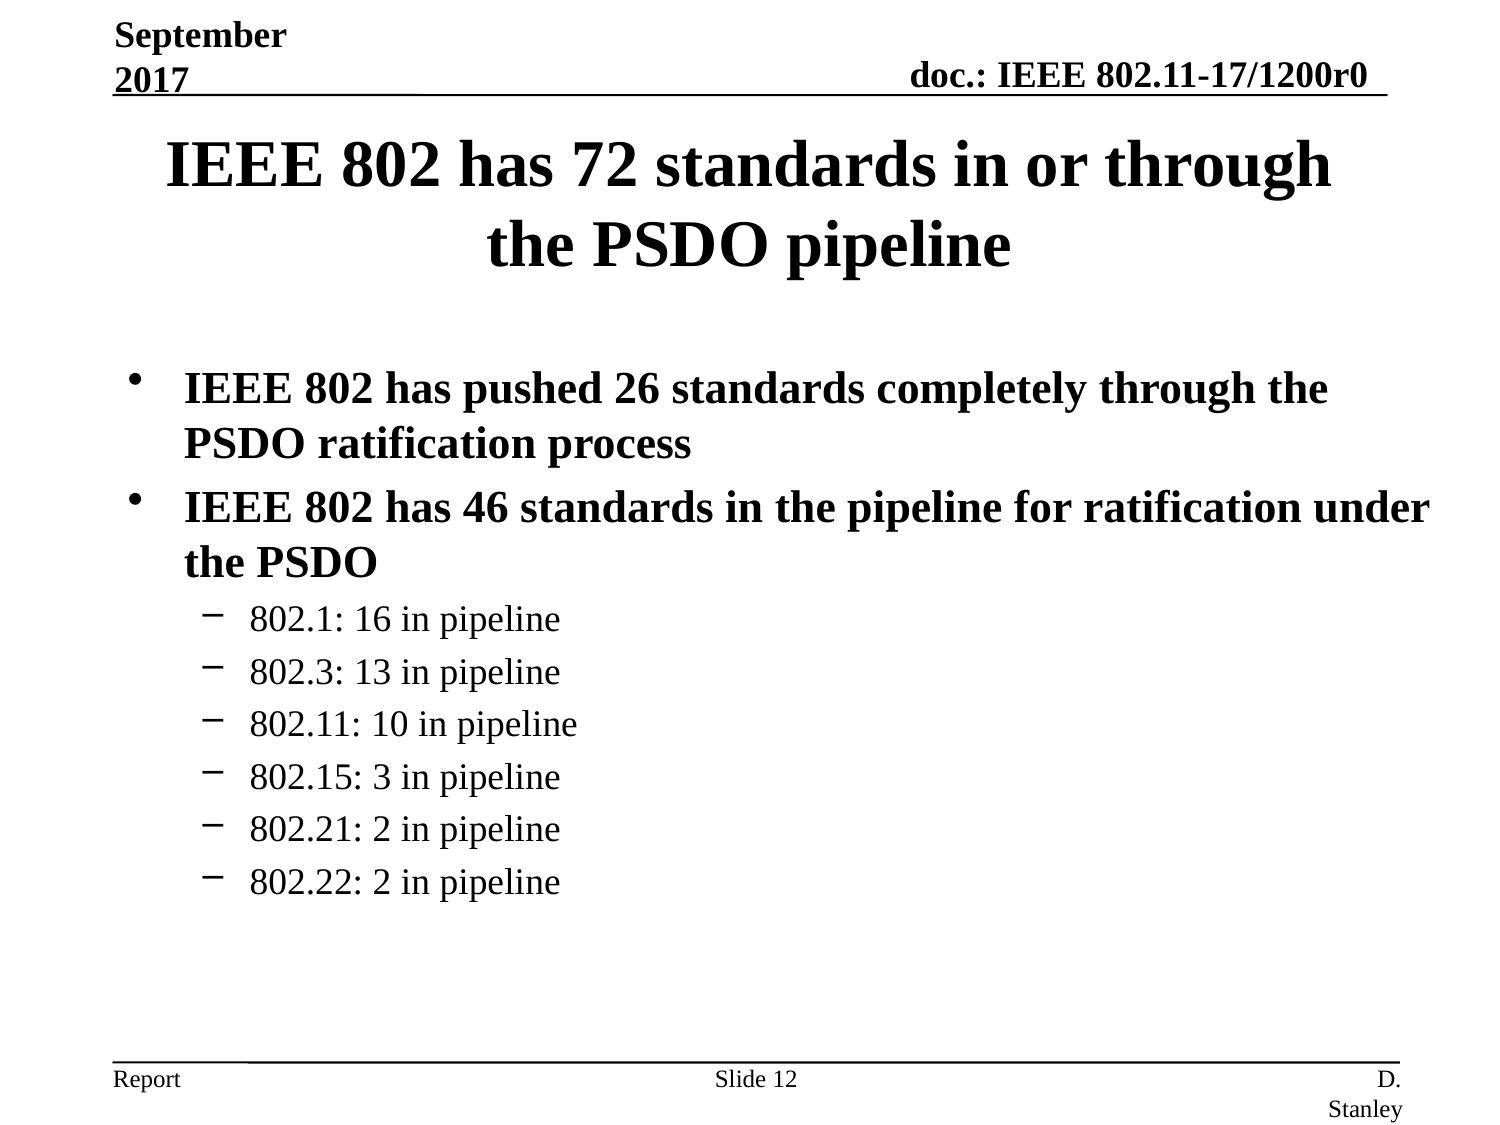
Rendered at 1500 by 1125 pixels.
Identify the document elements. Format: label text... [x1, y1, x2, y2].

slide_number Slide 12 [712, 1062, 800, 1093]
list IEEE 802 has pushed 26 standards completely through the PSDO ratification process IEEE 802 has 46 standards in the pipeline for ratification under the PSDO 802.1: 16 in pipeline 802.3: 13 in pipeline 802.11: 10 in pipeline 802.15: 3 in pipeline 802.21: 2 in pipeline 802.22: 2 in pipeline [112, 350, 1450, 975]
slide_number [114, 54, 335, 100]
footer D. Stanley, HP Enterprise [1325, 1062, 1402, 1093]
title IEEE 802 has 72 standards in or through the PSDO pipeline [112, 112, 1388, 288]
